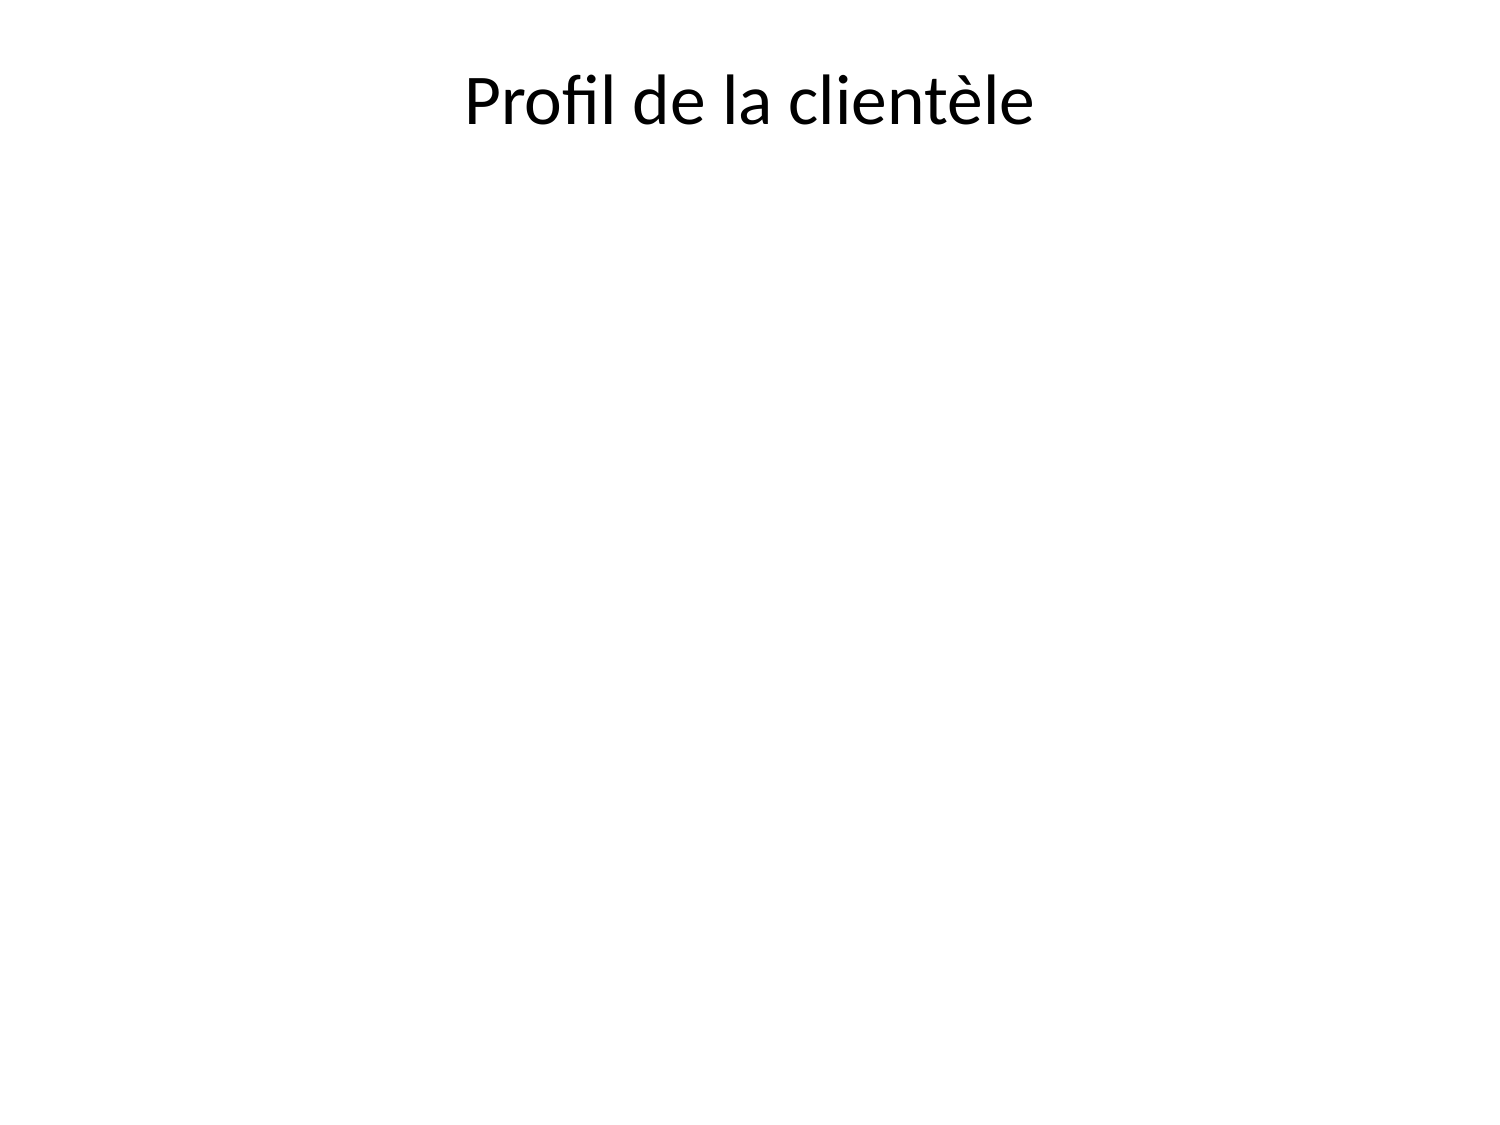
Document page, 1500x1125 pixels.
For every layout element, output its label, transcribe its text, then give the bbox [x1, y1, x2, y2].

title Profil de la clientèle [75, 45, 1425, 233]
